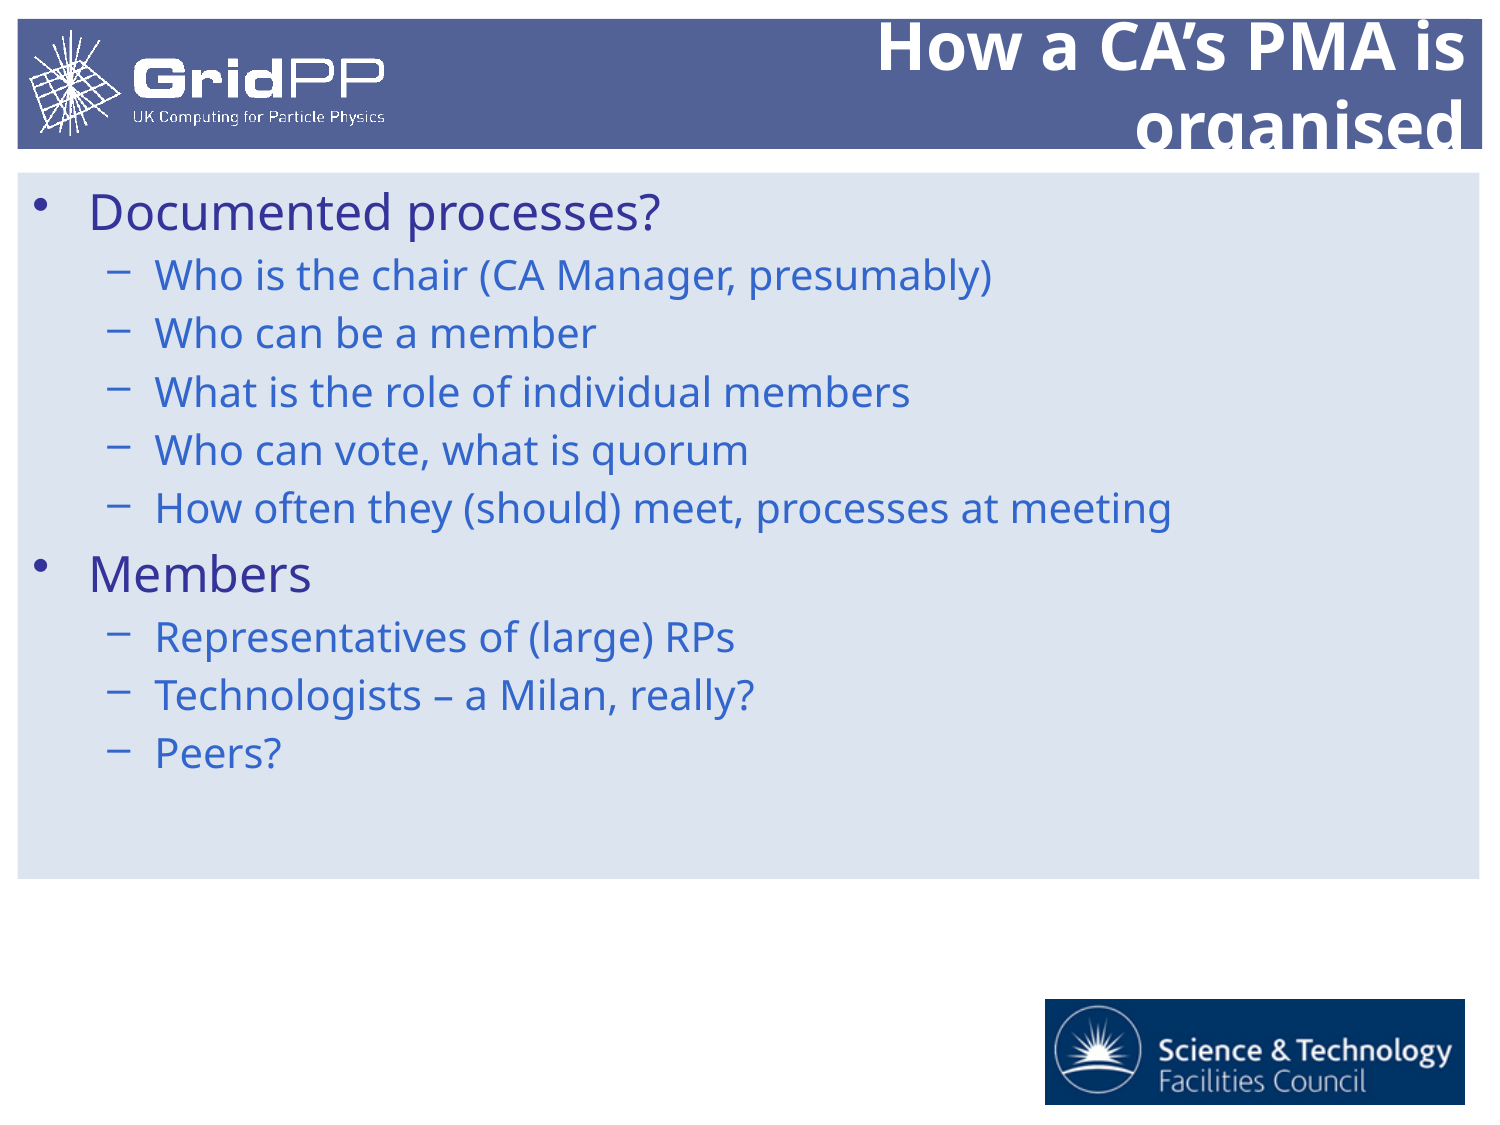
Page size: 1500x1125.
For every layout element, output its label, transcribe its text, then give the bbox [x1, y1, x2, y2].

list Documented processes? Who is the chair (CA Manager, presumably) Who can be a member What is the role of individual members Who can vote, what is quorum How often they (should) meet, processes at meeting Members Representatives of (large) RPs Technologists – a Milan, really? Peers? [17, 172, 1480, 880]
title How a CA’s PMA is organised [513, 18, 1483, 150]
picture [1045, 999, 1465, 1105]
picture [29, 30, 384, 136]
